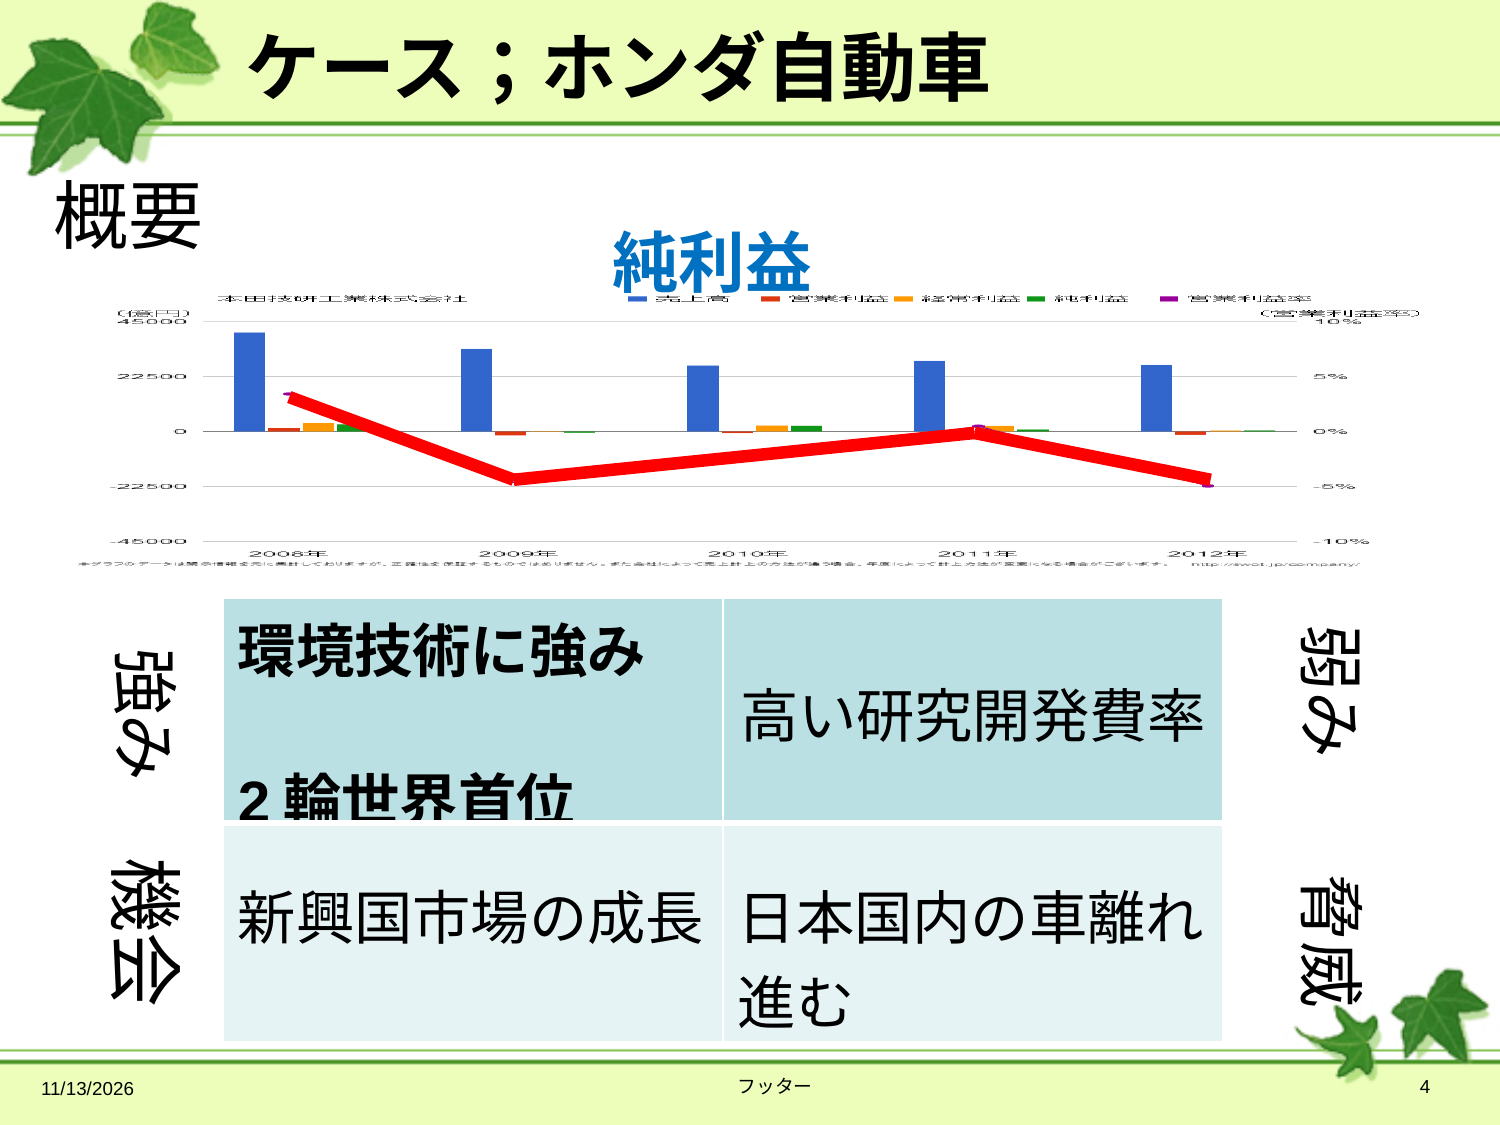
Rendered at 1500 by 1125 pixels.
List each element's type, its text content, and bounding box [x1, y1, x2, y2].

text_box 機会 [78, 842, 200, 1010]
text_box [974, 432, 1211, 480]
text_box 概要 [38, 160, 219, 266]
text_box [513, 432, 973, 480]
table_cell 新興国市場の成長 [224, 826, 722, 1041]
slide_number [26, 1069, 276, 1107]
title ケース；ホンダ自動車 [230, 42, 1456, 118]
text_box 弱み [1269, 609, 1381, 755]
text_box 脅威 [1269, 859, 1381, 1010]
picture [0, 0, 1500, 1125]
text_box 強み [83, 633, 195, 778]
footer フッター [287, 1069, 1263, 1107]
table_header 高い研究開発費率 [724, 599, 1222, 820]
text_box 純利益 [597, 213, 828, 292]
slide_number 4 [1387, 1074, 1463, 1098]
table_cell 日本国内の車離れ進む [724, 826, 1222, 1041]
table_header 環境技術に強み 2輪世界首位 [224, 599, 722, 820]
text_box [288, 396, 514, 480]
